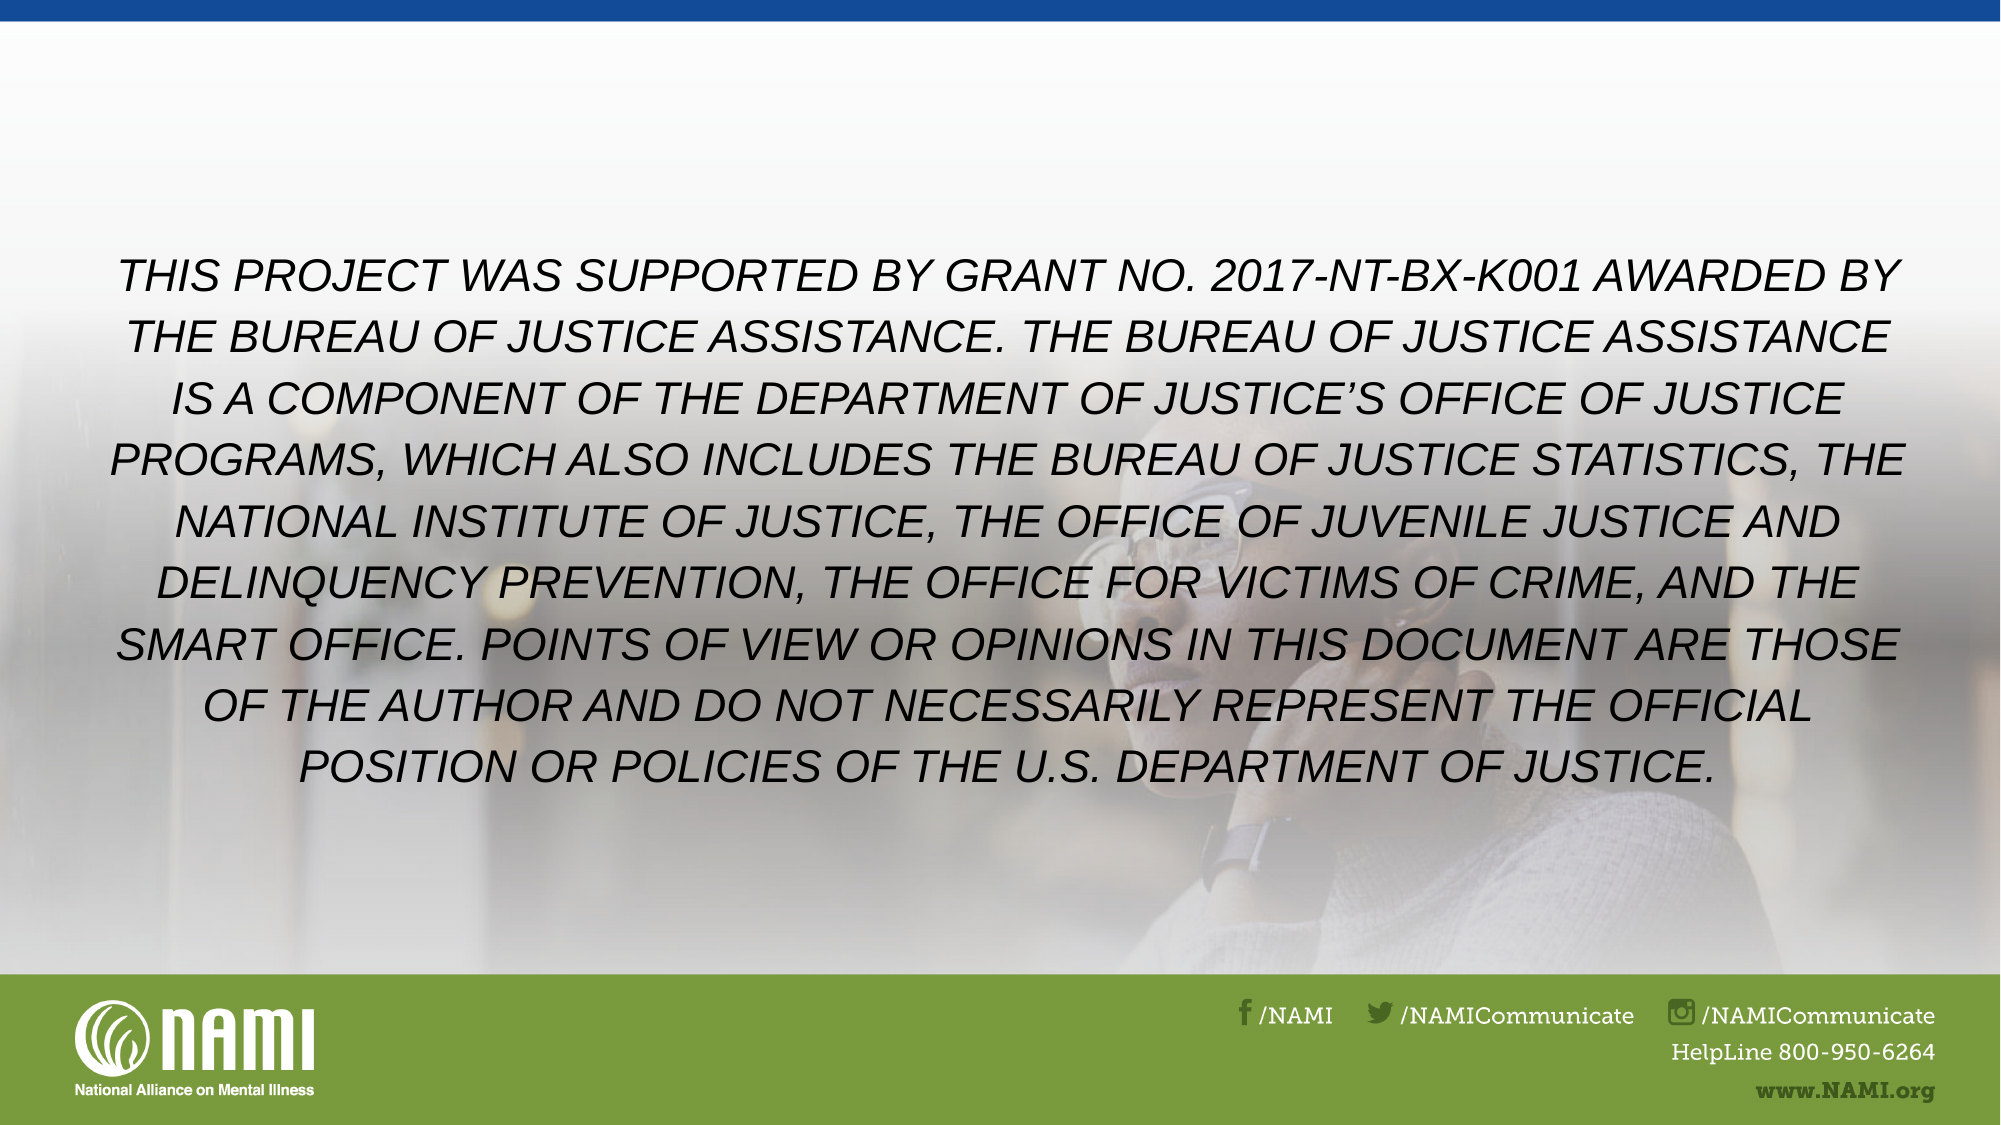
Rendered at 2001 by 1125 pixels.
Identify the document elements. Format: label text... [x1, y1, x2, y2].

subtitle This project was supported by Grant No. 2017-NT-BX-K001 awarded by the Bureau of Justice Assistance. The Bureau of Justice Assistance is a component of the Department of Justice’s Office of Justice Programs, which also includes the Bureau of Justice Statistics, the National Institute of Justice, the Office of Juvenile Justice and Delinquency Prevention, the Office for Victims of Crime, and the SMART Office. Points of view or opinions in this document are those of the author and do not necessarily represent the official position or policies of the U.S. Department of Justice. [83, 231, 1934, 894]
picture [0, 0, 2001, 1125]
